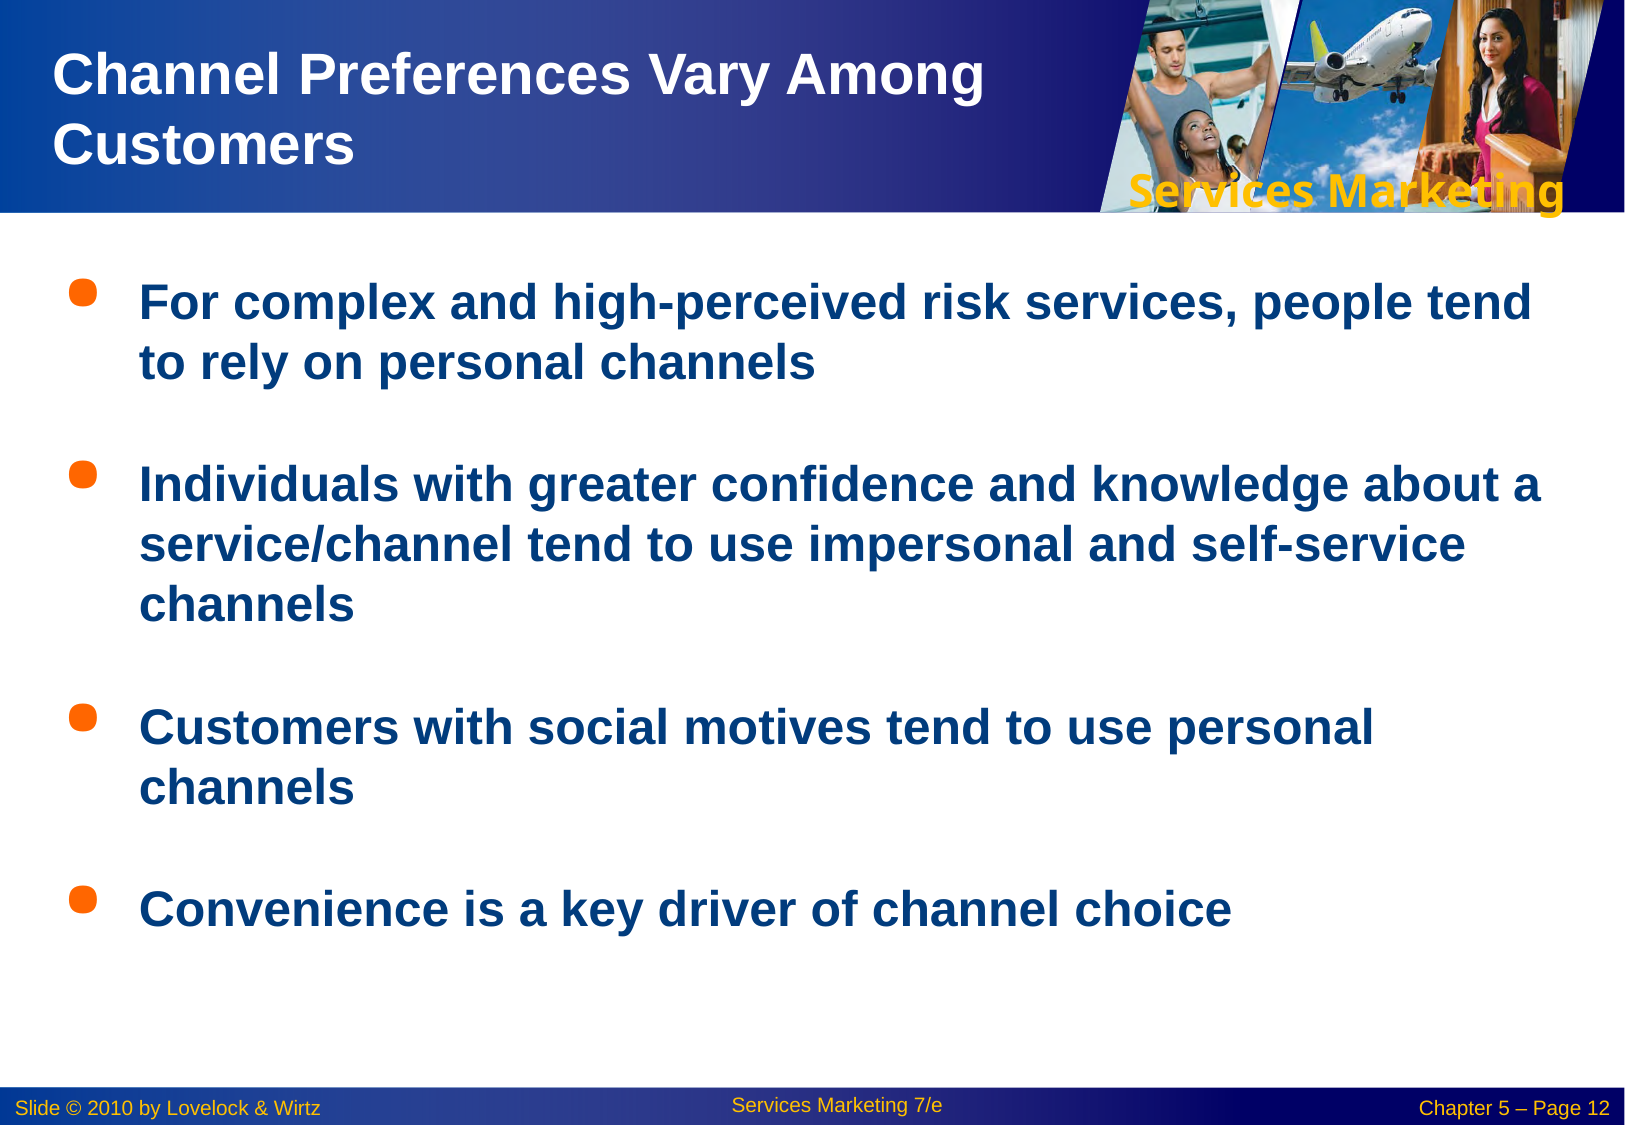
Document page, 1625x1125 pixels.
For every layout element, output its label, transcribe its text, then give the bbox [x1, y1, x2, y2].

picture [1546, 187, 1556, 202]
title Channel Preferences Vary Among Customers [36, 37, 1088, 176]
picture [1162, 186, 1172, 192]
list For complex and high-perceived risk services, people tend to rely on personal channels Individuals with greater confidence and knowledge about a service/channel tend to use impersonal and self-service channels Customers with social motives tend to use personal channels Convenience is a key driver of channel choice [49, 261, 1588, 1051]
picture [1100, 0, 1604, 213]
